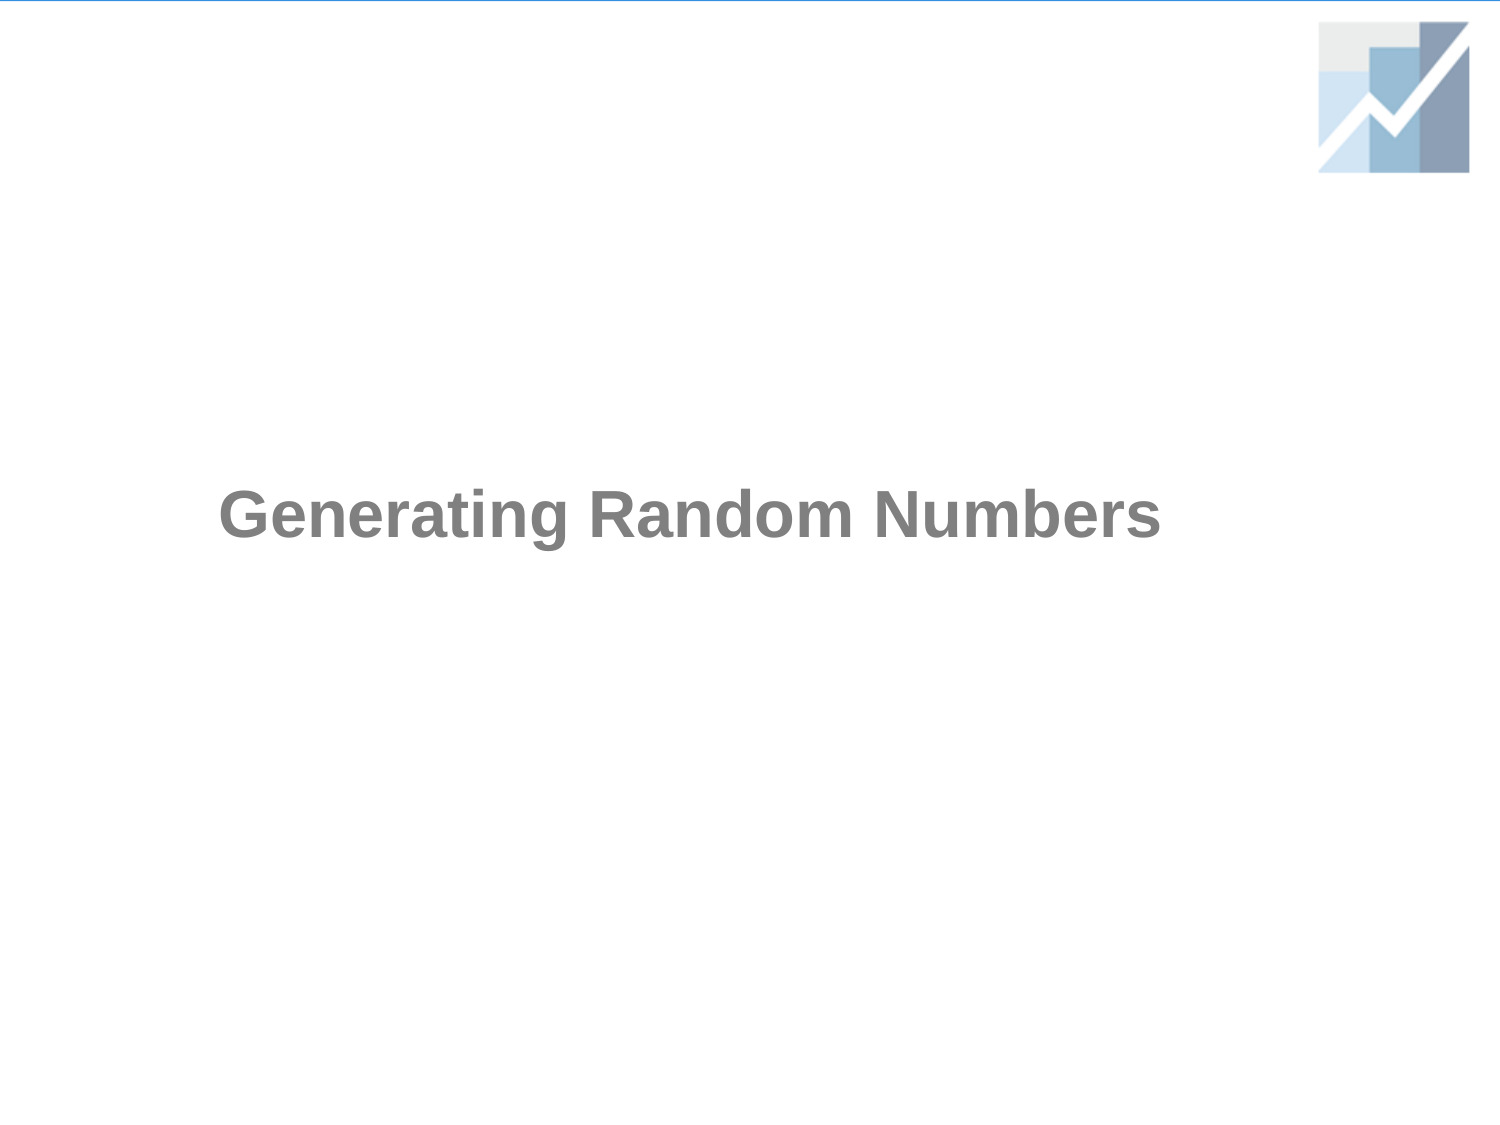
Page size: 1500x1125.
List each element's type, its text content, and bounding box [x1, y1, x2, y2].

subtitle Generating Random Numbers [63, 463, 1318, 727]
picture [1300, 11, 1479, 181]
